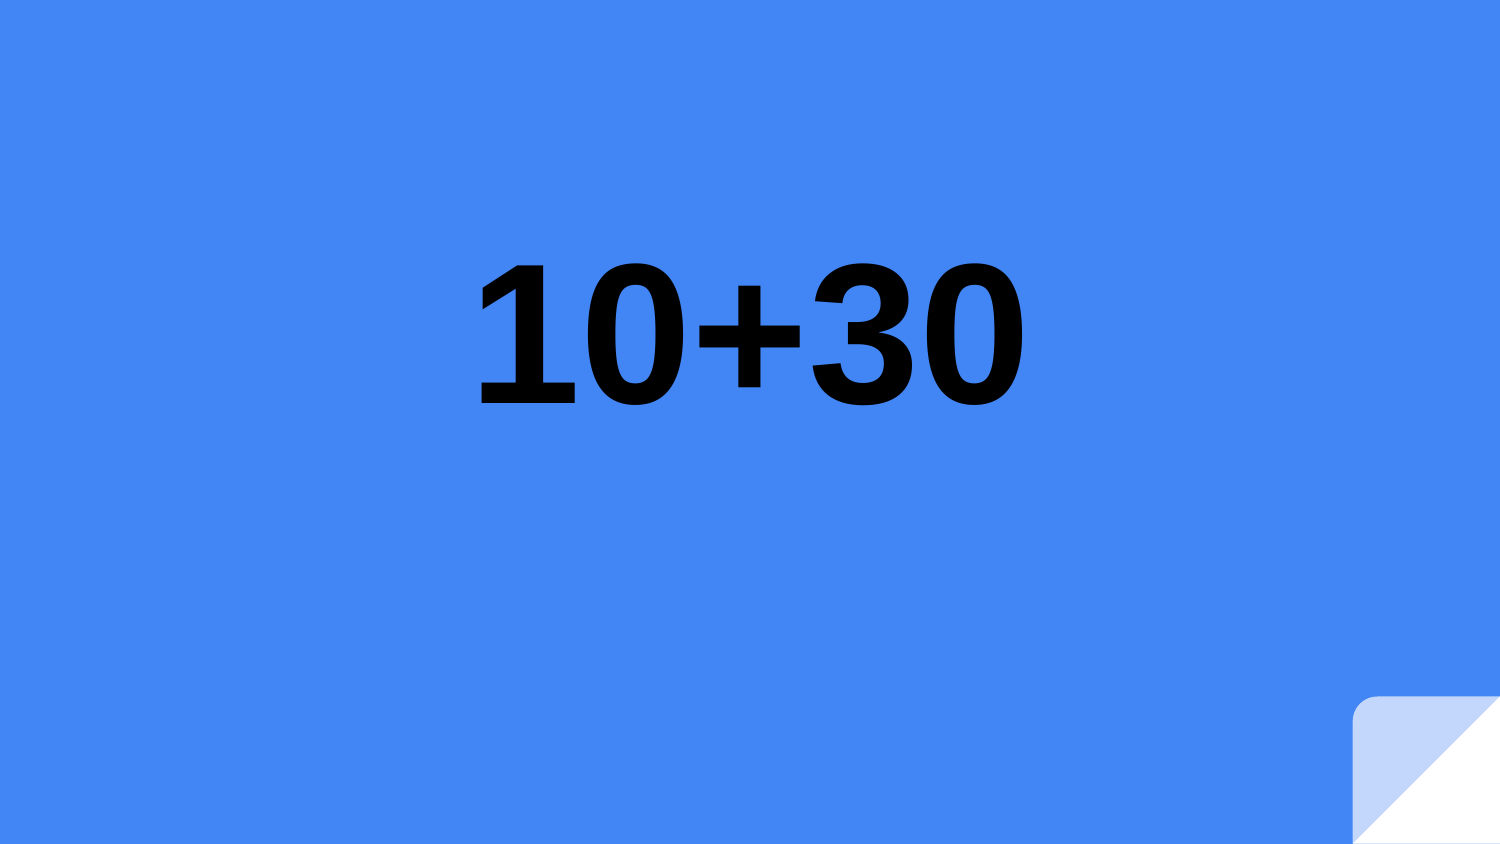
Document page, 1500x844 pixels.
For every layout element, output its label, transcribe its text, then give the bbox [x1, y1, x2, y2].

title 10+30 [51, 207, 1449, 459]
